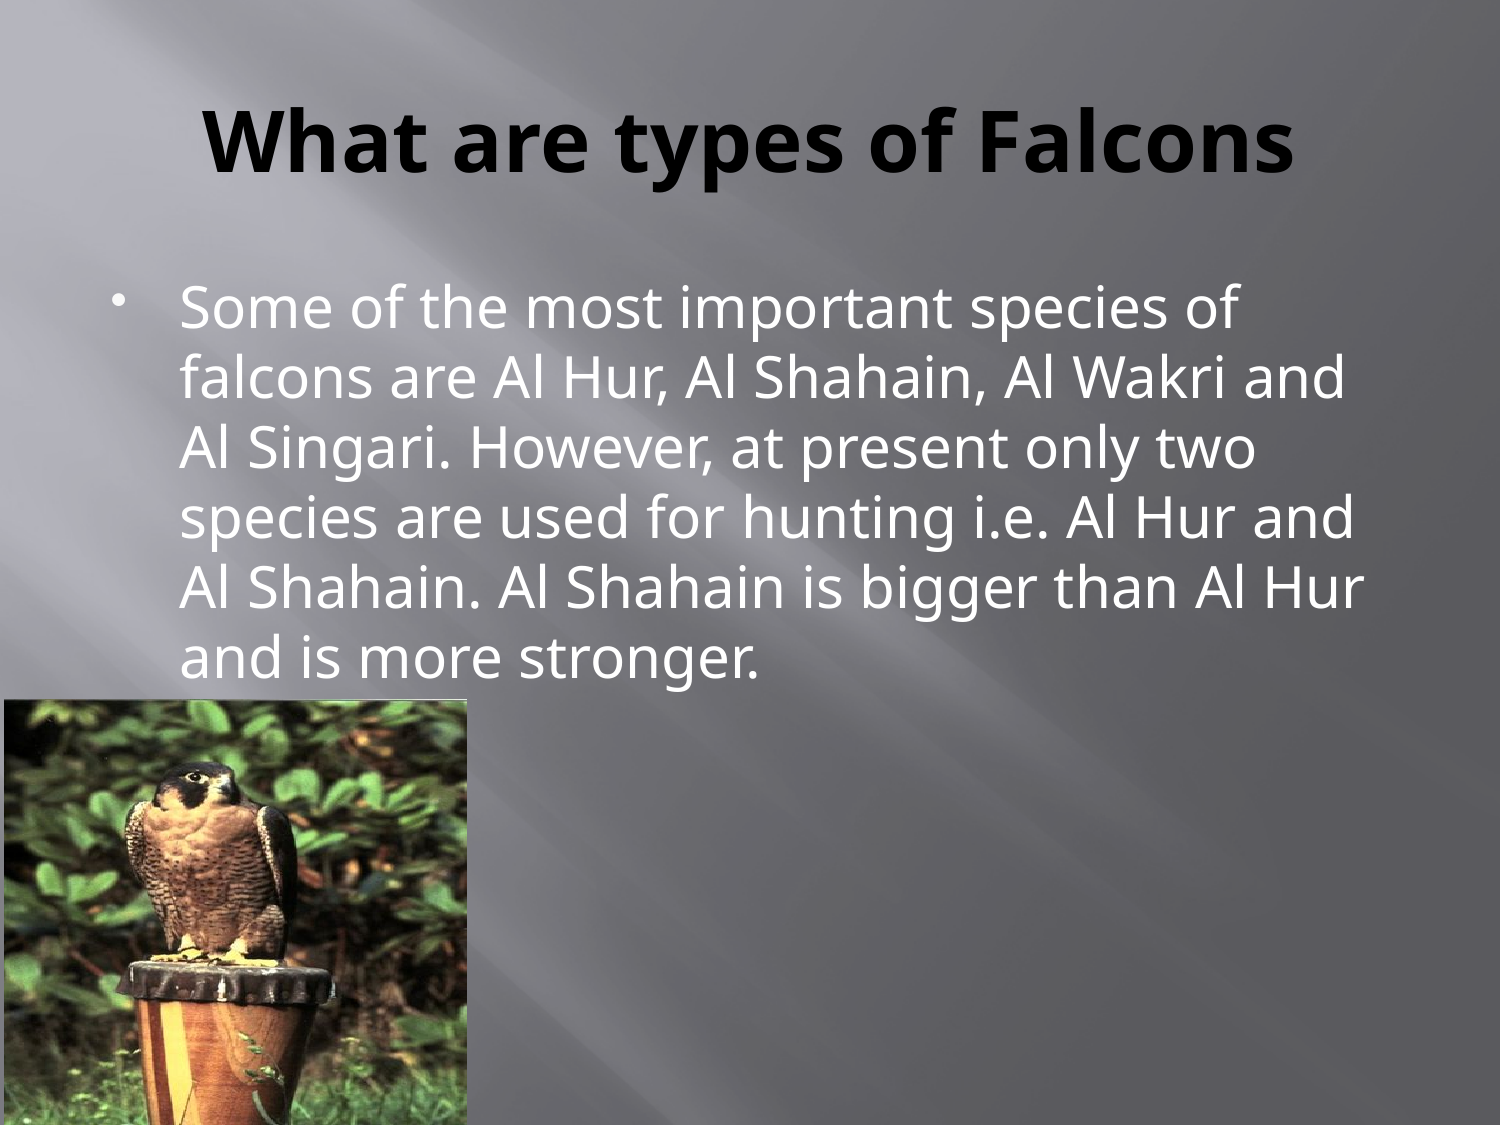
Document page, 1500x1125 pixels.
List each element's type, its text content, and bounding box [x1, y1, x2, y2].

picture [4, 699, 468, 1125]
title What are types of Falcons [75, 45, 1425, 233]
list Some of the most important species of falcons are Al Hur, Al Shahain, Al Wakri and Al Singari. However, at present only two species are used for hunting i.e. Al Hur and Al Shahain. Al Shahain is bigger than Al Hur and is more stronger. [75, 262, 1425, 1035]
